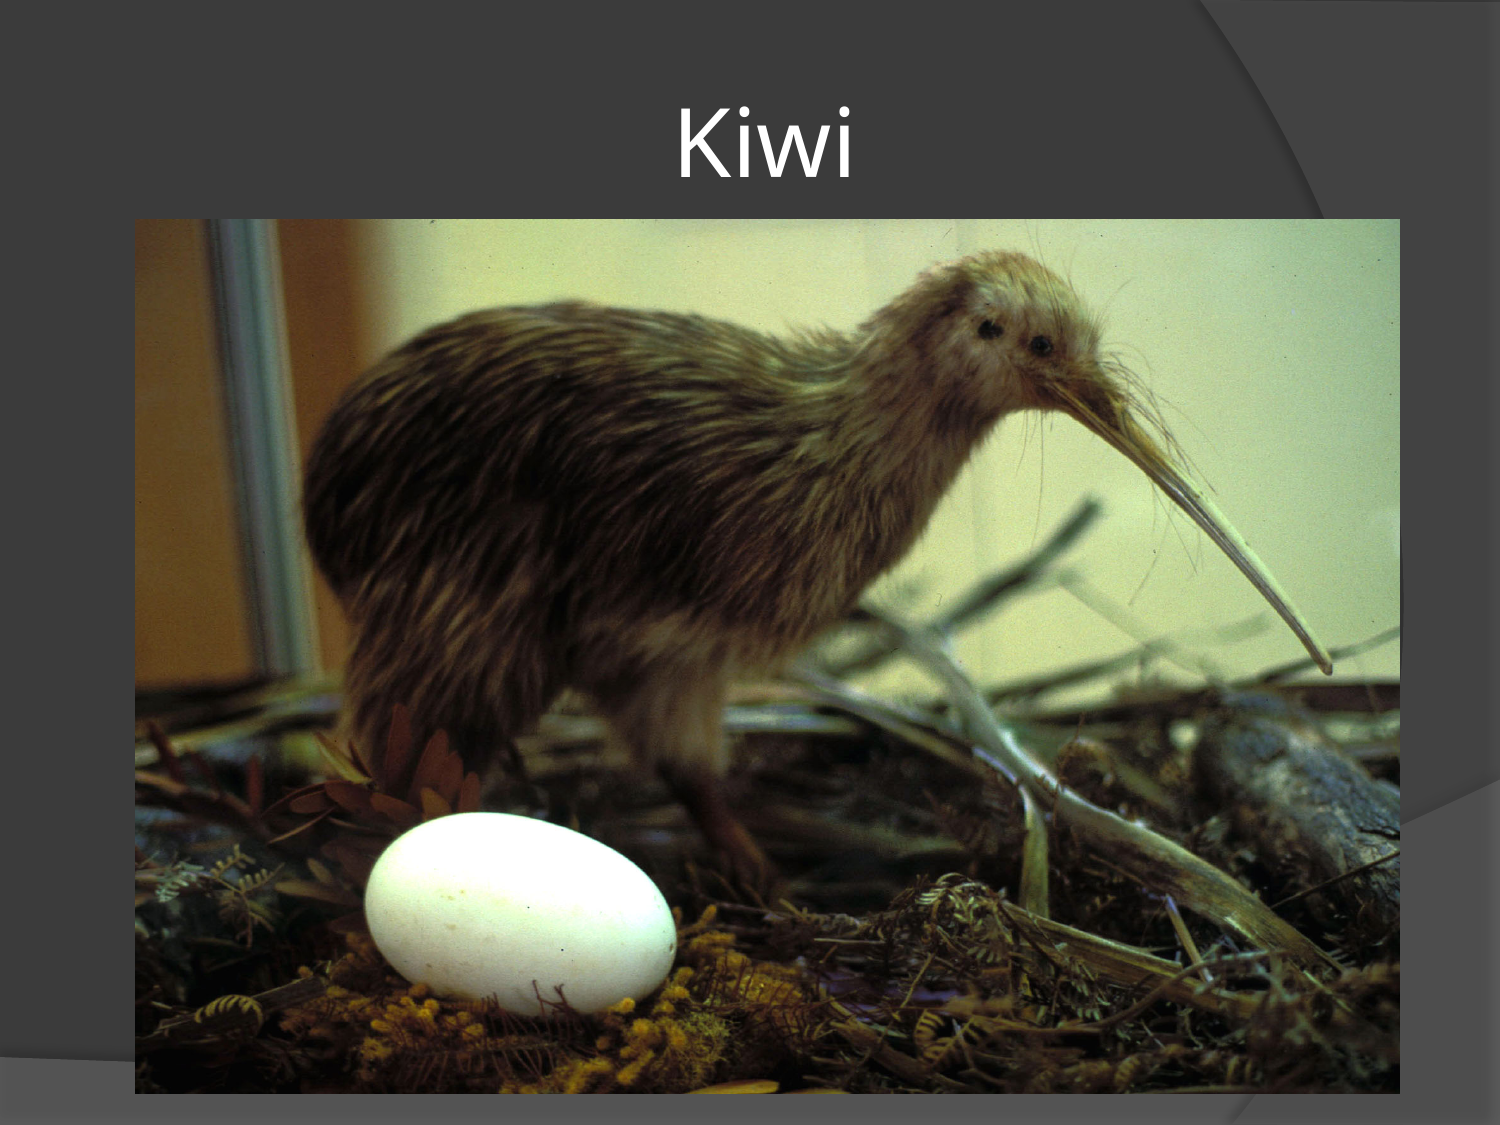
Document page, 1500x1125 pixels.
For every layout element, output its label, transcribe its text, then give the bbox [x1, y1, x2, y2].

picture [135, 219, 1400, 1095]
text_box Kiwi [0, 45, 1500, 233]
